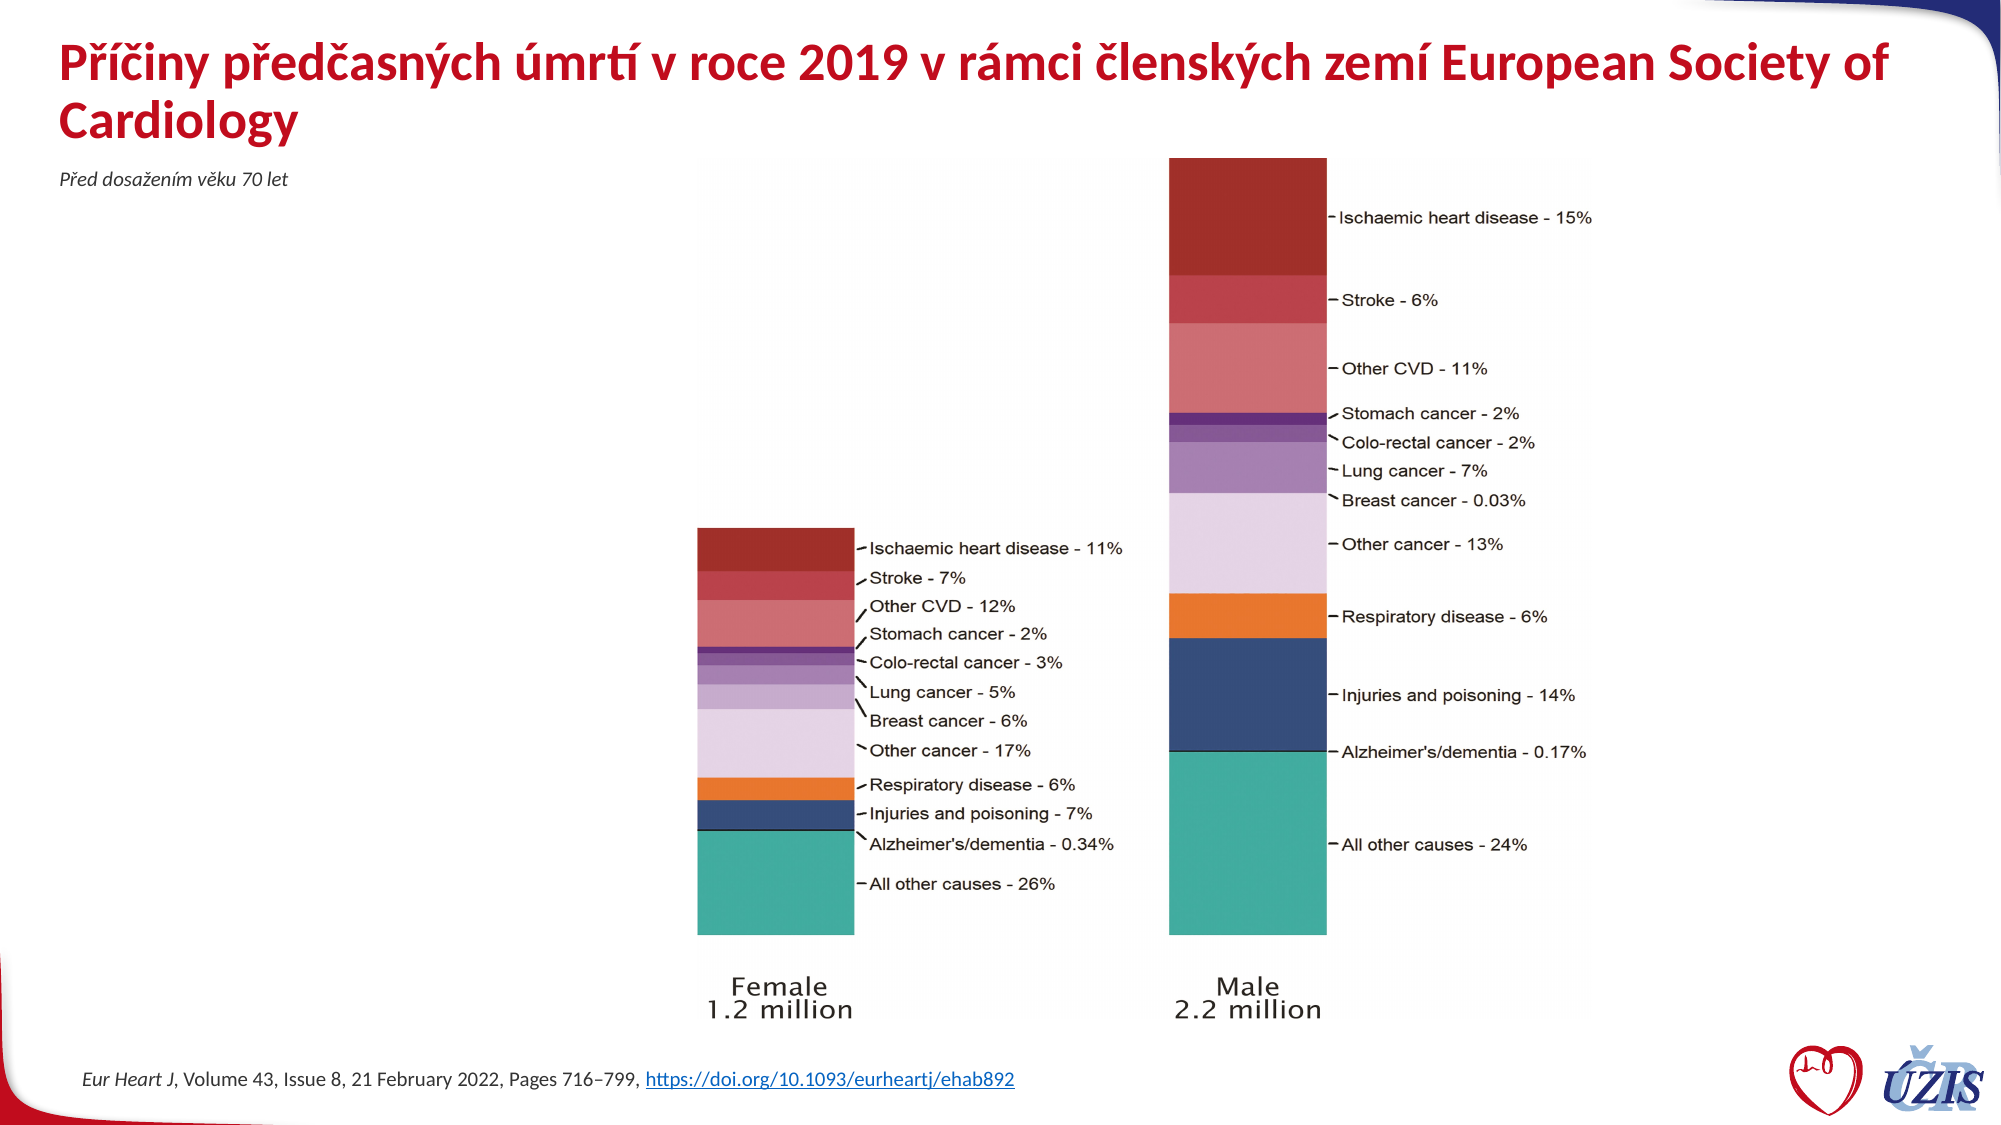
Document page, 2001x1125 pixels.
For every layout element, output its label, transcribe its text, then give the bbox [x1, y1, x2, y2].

picture [697, 158, 1592, 1019]
text_box Před dosažením věku 70 let [44, 158, 697, 198]
title Příčiny předčasných úmrtí v roce 2019 v rámci členských zemí European Society of Cardiology [44, 26, 1947, 113]
text_box Eur Heart J, Volume 43, Issue 8, 21 February 2022, Pages 716–799, https://doi.org/10.1093/eurheartj/ehab892 [67, 1058, 1079, 1099]
